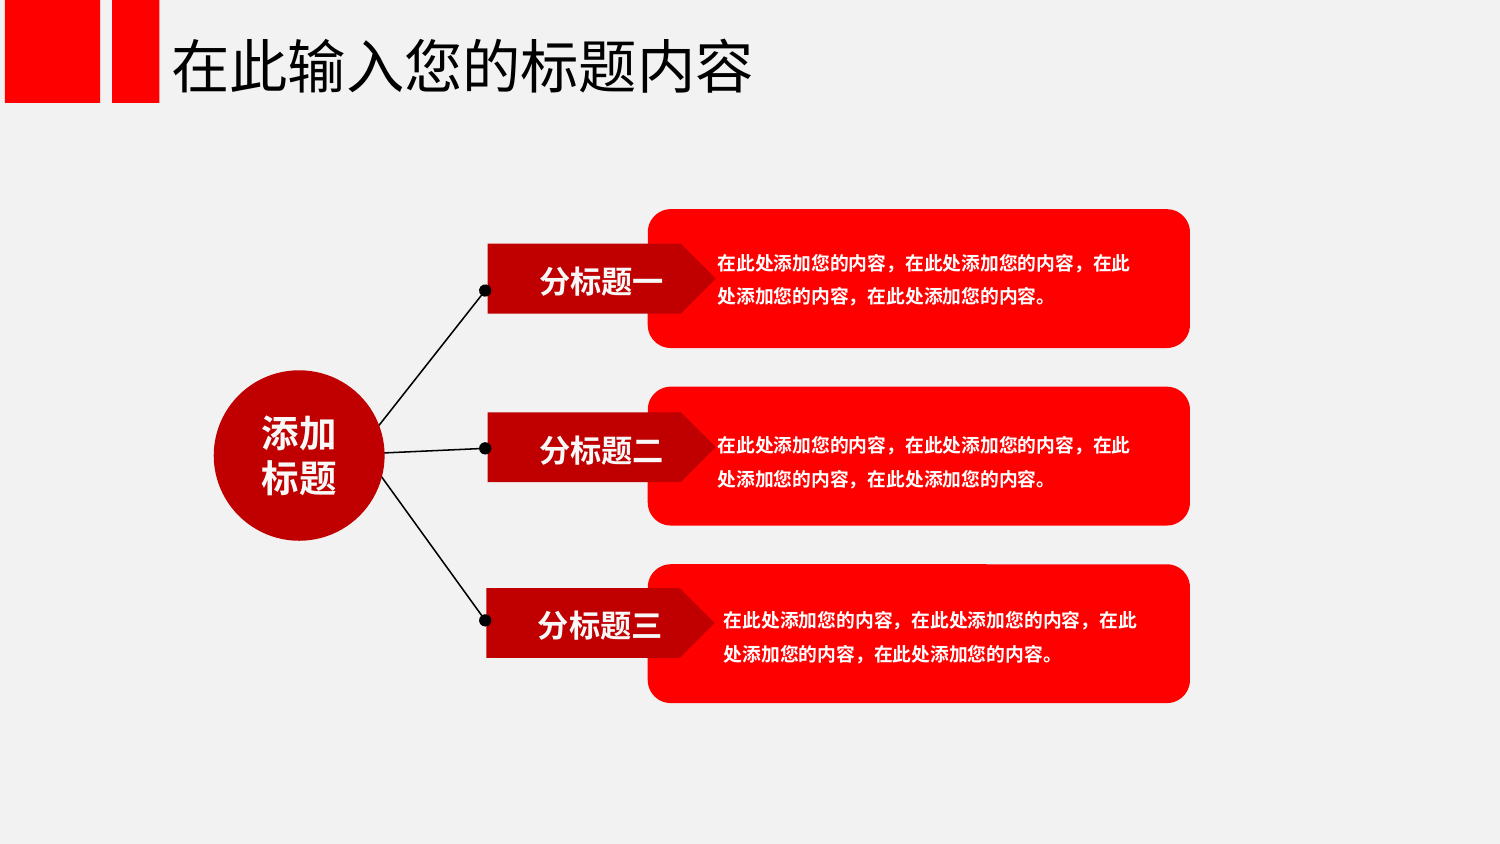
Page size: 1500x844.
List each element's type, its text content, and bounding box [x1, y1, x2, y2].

text_box [382, 477, 492, 627]
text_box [647, 208, 1191, 351]
text_box [385, 442, 492, 455]
text_box [645, 562, 1193, 706]
text_box 在此输入您的标题内容 [156, 22, 793, 108]
text_box [645, 384, 1193, 528]
text_box 分标题三 [484, 585, 708, 661]
text_box 分标题二 [485, 410, 702, 485]
text_box [379, 284, 492, 425]
text_box 在此处添加您的内容，在此处添加您的内容，在此处添加您的内容，在此处添加您的内容。 [702, 415, 1163, 532]
text_box 添加 标题 [213, 370, 385, 541]
text_box 在此处添加您的内容，在此处添加您的内容，在此处添加您的内容，在此处添加您的内容。 [708, 590, 1170, 707]
text_box 分标题一 [485, 241, 642, 316]
